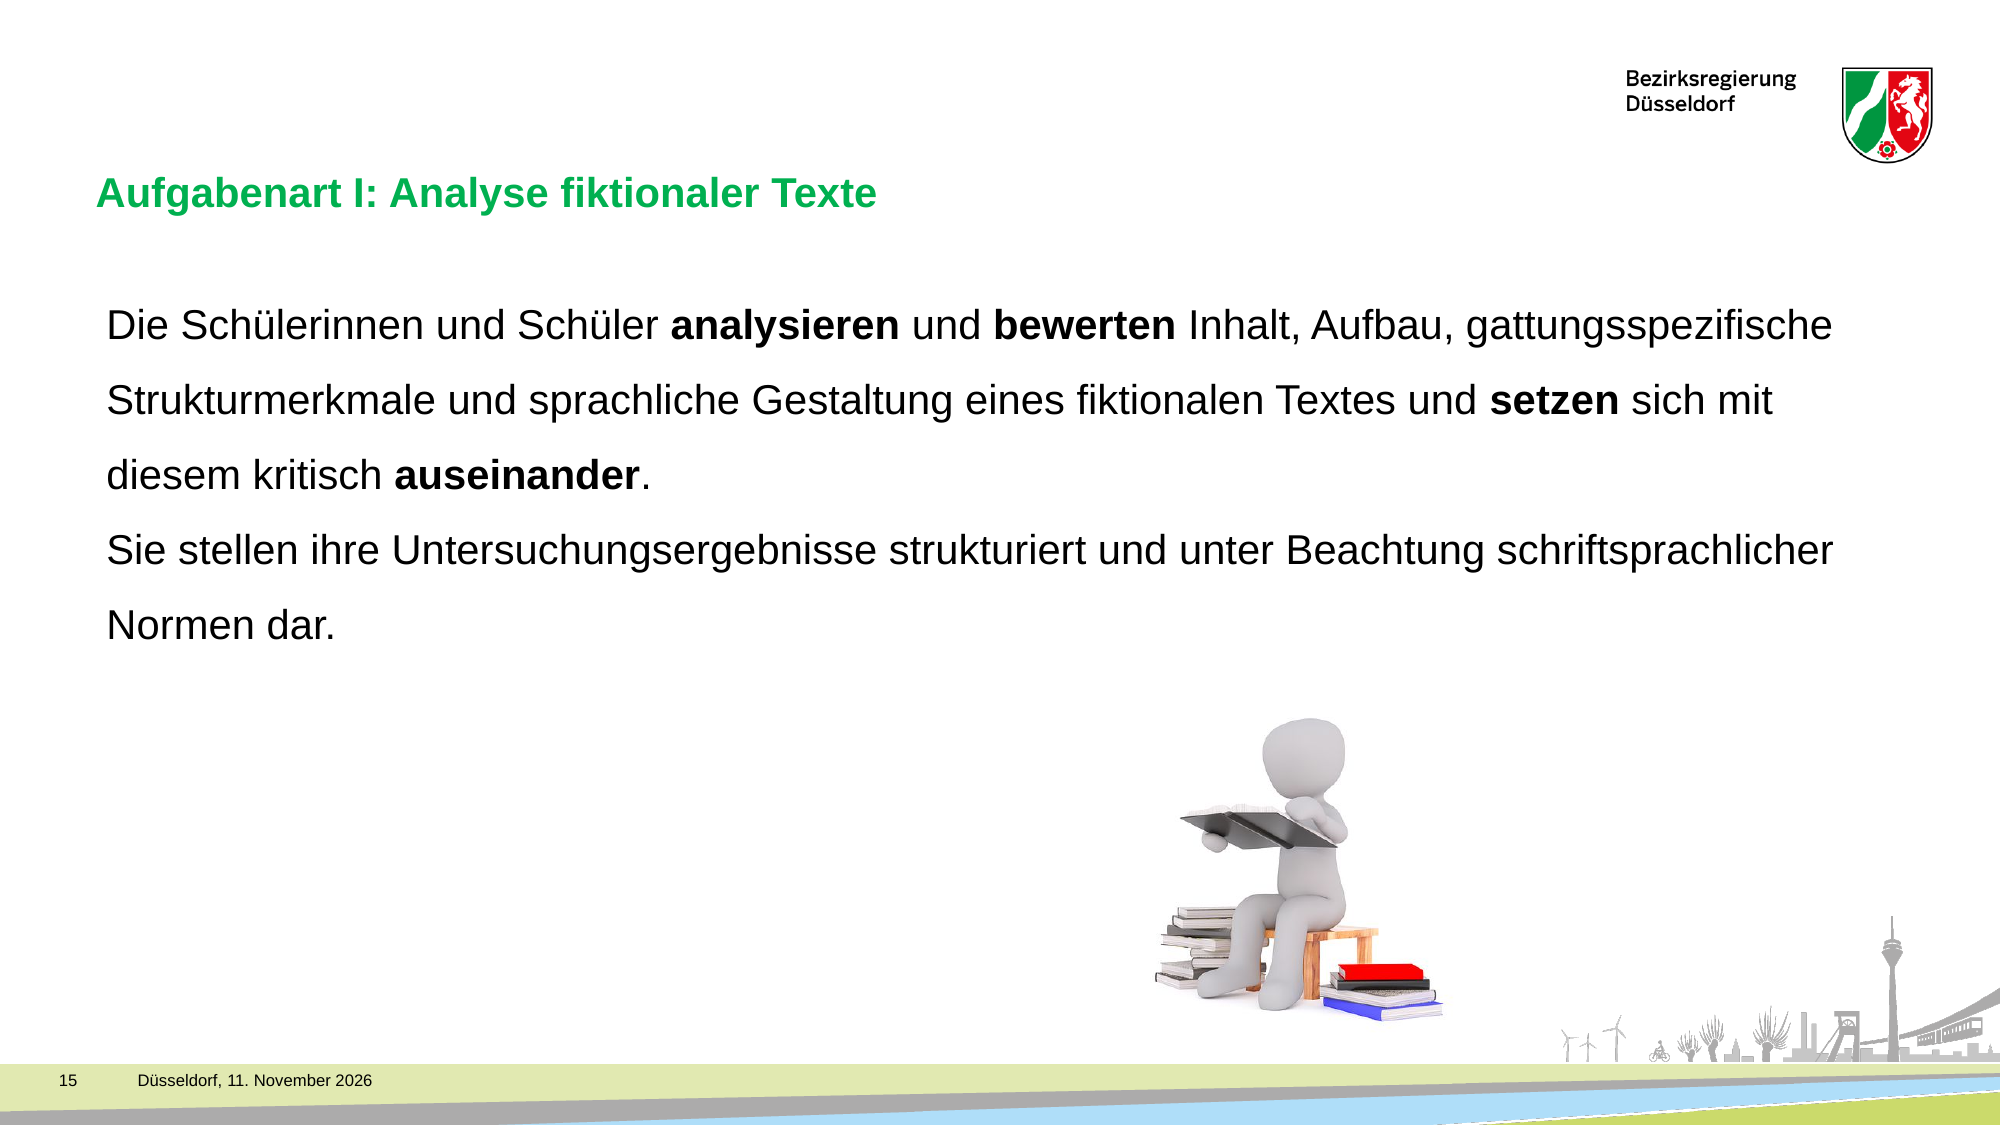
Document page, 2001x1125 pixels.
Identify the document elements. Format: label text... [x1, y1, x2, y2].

footer Düsseldorf, 2. Dezember 2023 [137, 1070, 595, 1125]
slide_number 15 [58, 1070, 123, 1125]
picture [0, 672, 2000, 1125]
title Aufgabenart I: Analyse fiktionaler Texte [95, 137, 1962, 244]
list Die Schülerinnen und Schüler analysieren und bewerten Inhalt, Aufbau, gattungsspezifische Strukturmerkmale und sprachliche Gestaltung eines fiktionalen Textes und setzen sich mit diesem kritisch auseinander. Sie stellen ihre Untersuchungsergebnisse strukturiert und unter Beachtung schriftsprachlicher Normen dar. [31, 219, 1898, 764]
picture [1625, 66, 1933, 137]
